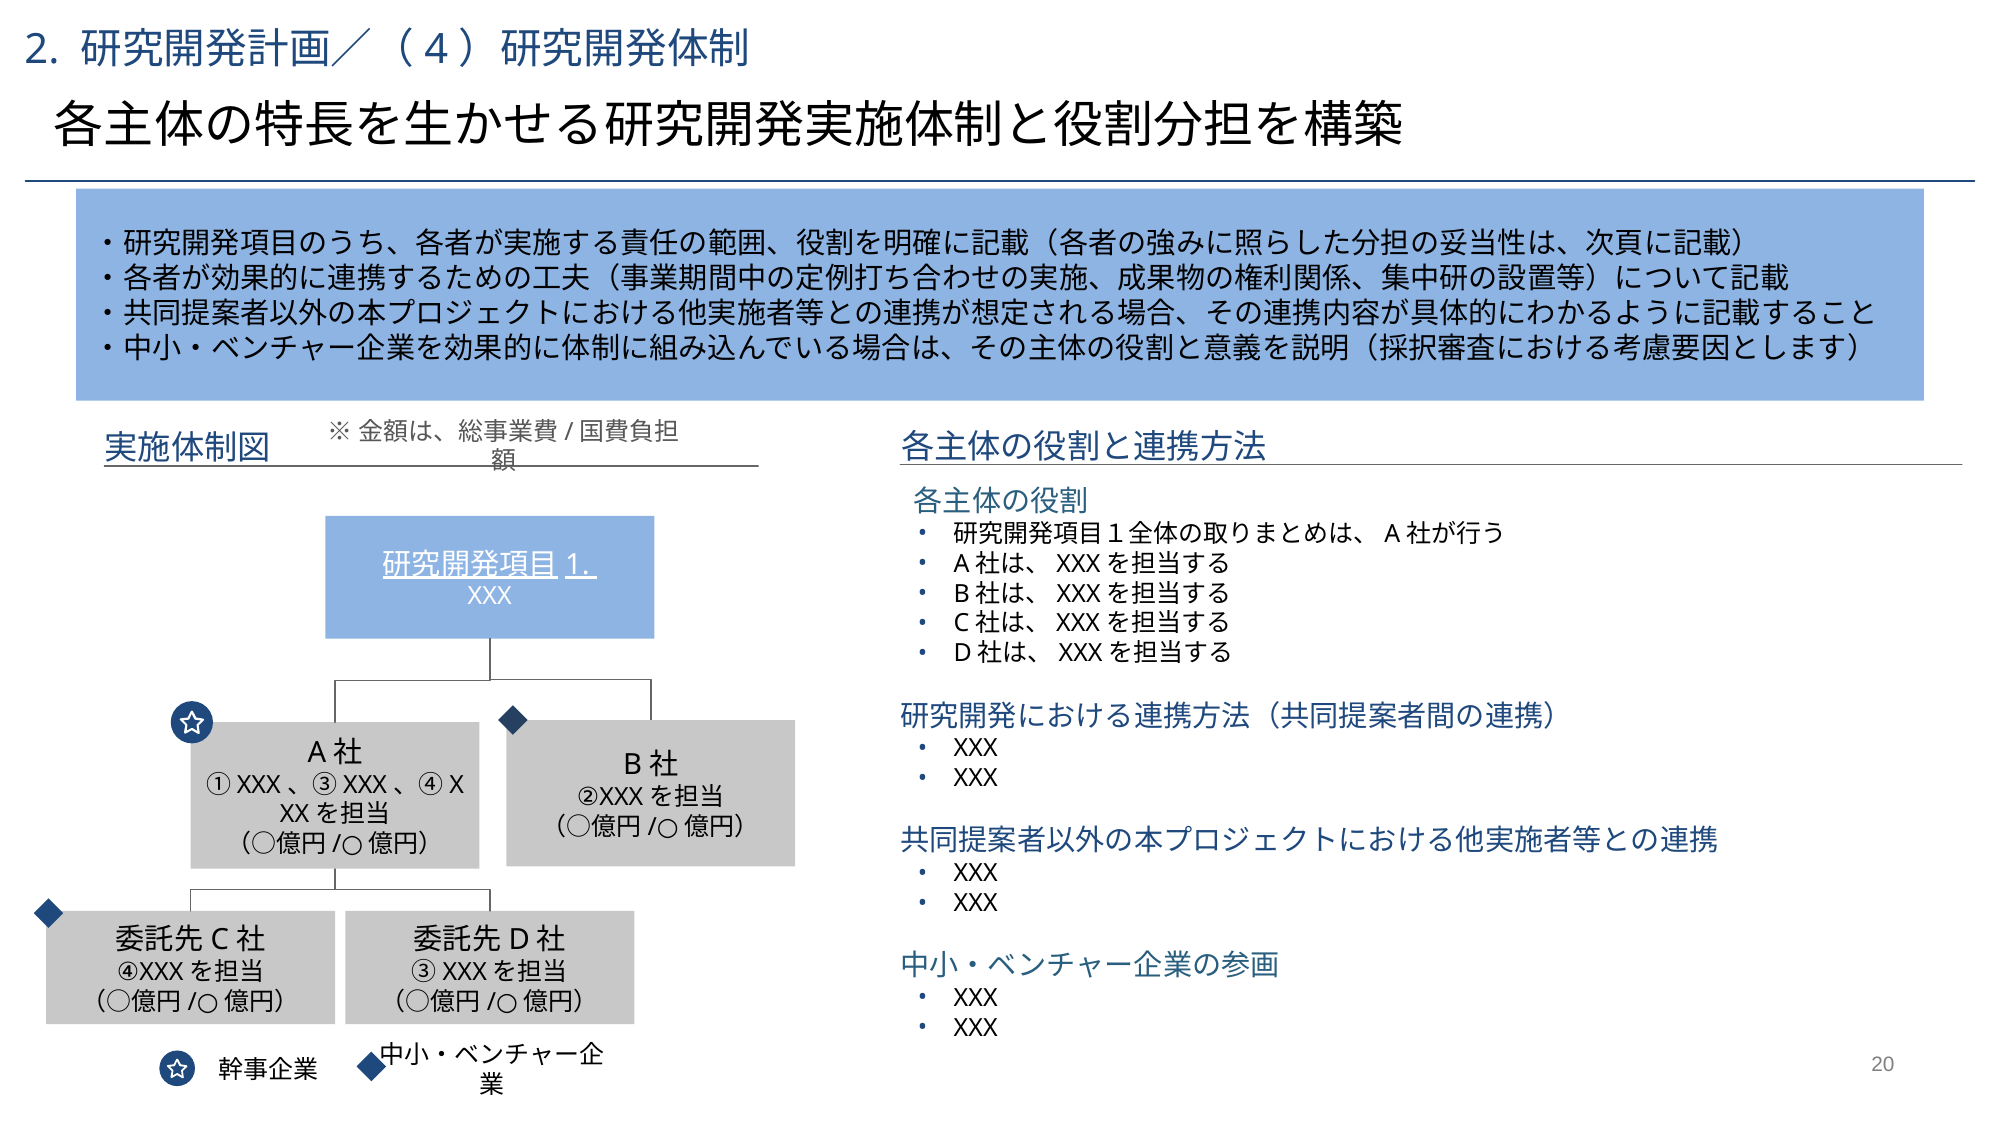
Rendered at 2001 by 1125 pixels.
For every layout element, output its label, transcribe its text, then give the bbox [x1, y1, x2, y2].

text_box 各主体の特長を生かせる研究開発実施体制と役割分担を構築 [53, 99, 1899, 154]
text_box A社 ①XXX、③XXX、④XXXを担当 （○億円/○億円） [190, 721, 480, 870]
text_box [391, 812, 434, 968]
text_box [356, 1042, 624, 1095]
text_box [900, 410, 1962, 466]
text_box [104, 418, 759, 467]
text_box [529, 598, 612, 761]
text_box ※金額は、総事業費/国費負担額 [299, 467, 708, 471]
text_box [241, 817, 285, 963]
text_box 委託先D社 ③XXXを担当 （○億円/○億円） [345, 910, 635, 1025]
text_box [33, 897, 64, 929]
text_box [159, 1050, 356, 1087]
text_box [370, 602, 455, 759]
text_box 2. 研究開発計画／（4）研究開発体制 [24, 28, 1818, 74]
text_box B社 ②XXXを担当 （○億円/○億円） [505, 719, 796, 867]
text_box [170, 700, 214, 744]
text_box [497, 704, 529, 736]
text_box 委託先C社 ④XXXを担当 （○億円/○億円） [45, 910, 336, 1025]
text_box 研究開発項目1. XXX [325, 515, 655, 640]
text_box 各主体の役割 研究開発項目１全体の取りまとめは、A社が行う A社は、XXXを担当する B社は、XXXを担当する C社は、XXXを担当する D社は、XXXを担当する 研究開発における連携方法（共同提案者間の連携） XXX XXX 共同提案者以外の本プロジェクトにおける他実施者等との連携 XXX XXX 中小・ベンチャー企業の参画 XXX XXX [900, 482, 1962, 1112]
text_box ・研究開発項目のうち、各者が実施する責任の範囲、役割を明確に記載（各者の強みに照らした分担の妥当性は、次頁に記載） ・各者が効果的に連携するための工夫（事業期間中の定例打ち合わせの実施、成果物の権利関係、集中研の設置等）について記載 ・共同提案者以外の本プロジェクトにおける他実施者等との連携が想定される場合、その連携内容が具体的にわかるように記載すること ・中小・ベンチャー企業を効果的に体制に組み込んでいる場合は、その主体の役割と意義を説明（採択審査における考慮要因とします） [76, 188, 1924, 401]
